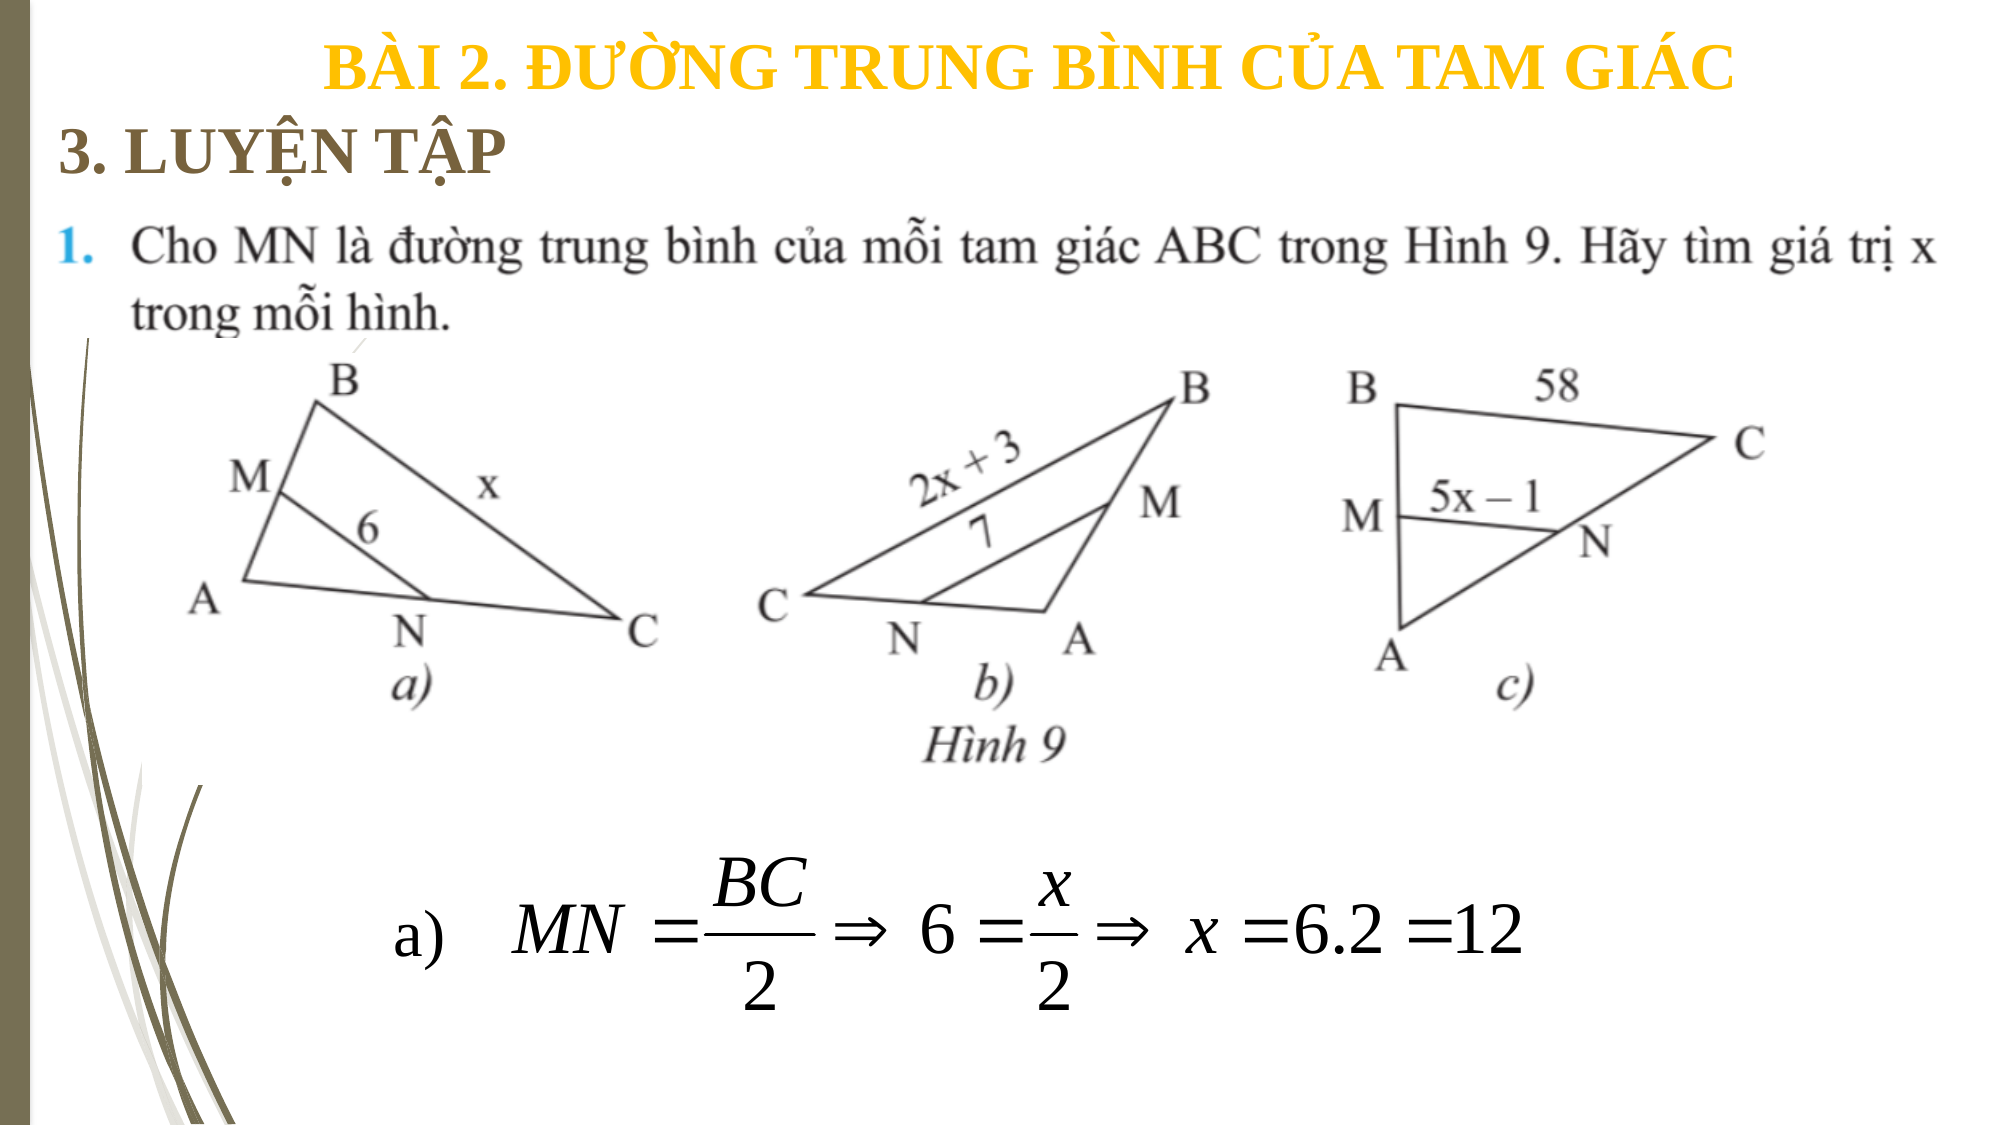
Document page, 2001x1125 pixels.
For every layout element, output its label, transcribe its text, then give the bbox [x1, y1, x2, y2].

text_box a) [379, 882, 494, 978]
picture [142, 352, 1858, 786]
picture [43, 211, 1952, 338]
text_box BÀI 2. ĐƯỜNG TRUNG BÌNH CỦA TAM GIÁC [308, 15, 1789, 110]
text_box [499, 835, 1538, 1026]
text_box 3. LUYỆN TẬP [43, 99, 1555, 195]
